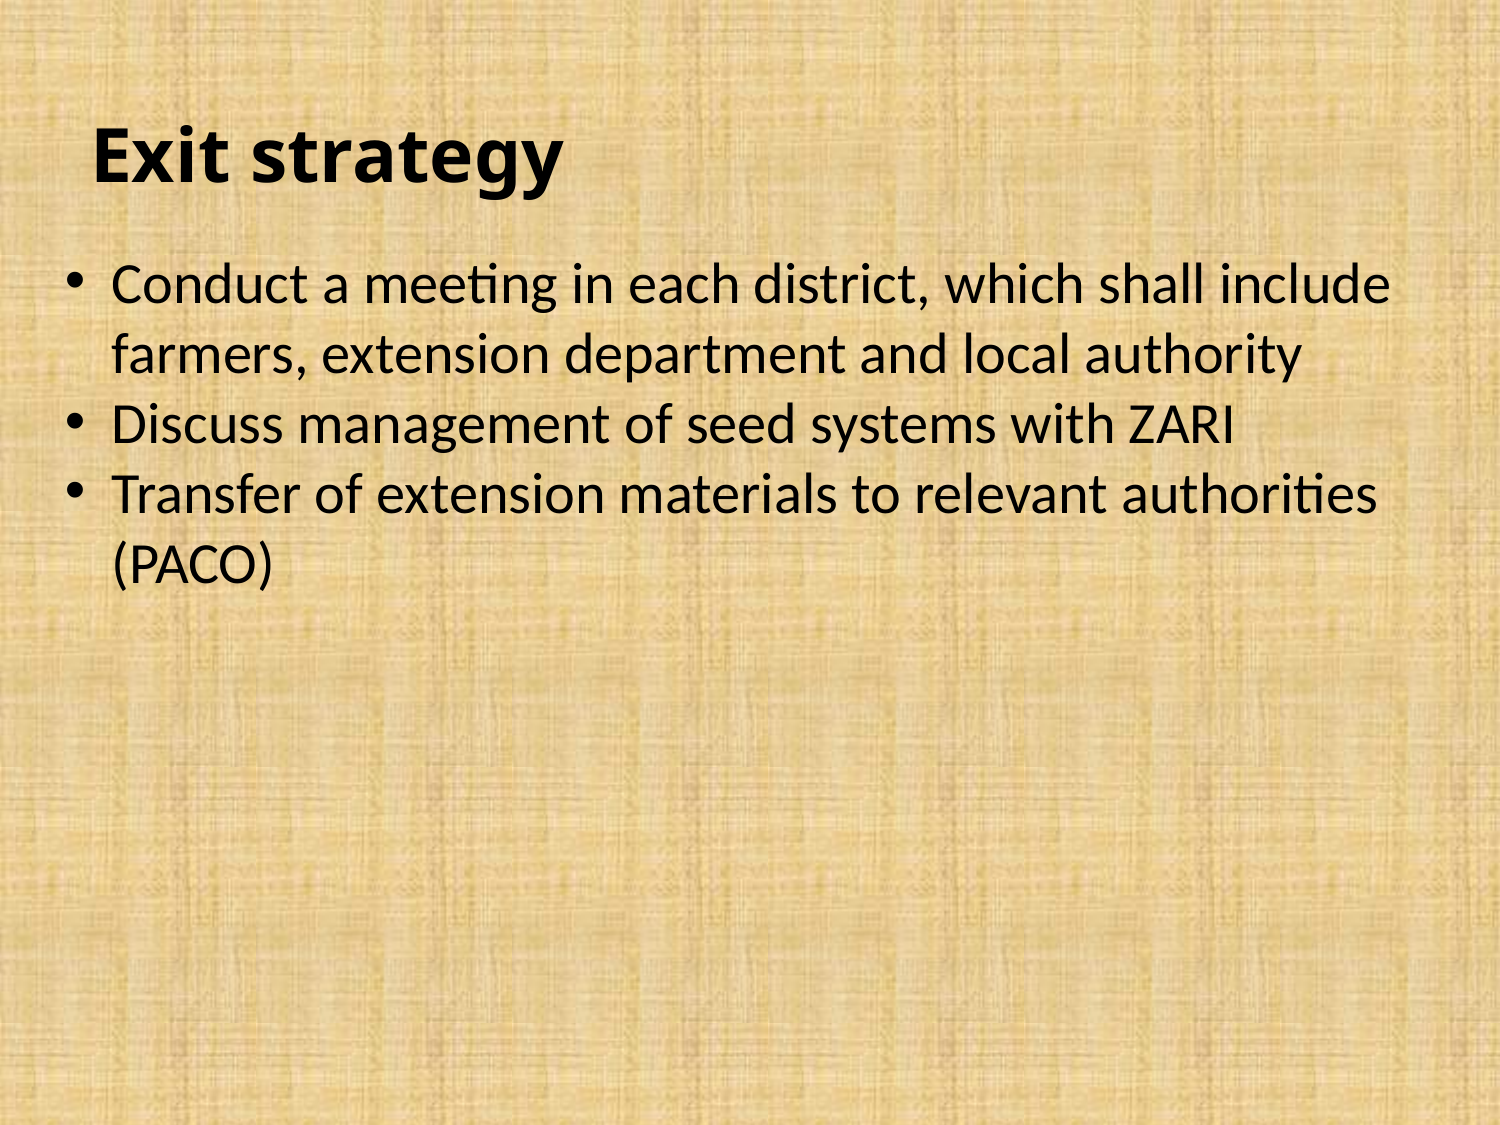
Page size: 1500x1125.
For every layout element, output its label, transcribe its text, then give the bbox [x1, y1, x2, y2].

picture [0, 0, 1500, 1125]
text_box Conduct a meeting in each district, which shall include farmers, extension department and local authority Discuss management of seed systems with ZARI Transfer of extension materials to relevant authorities (PACO) [50, 237, 1425, 673]
subtitle Exit strategy [75, 99, 1200, 237]
